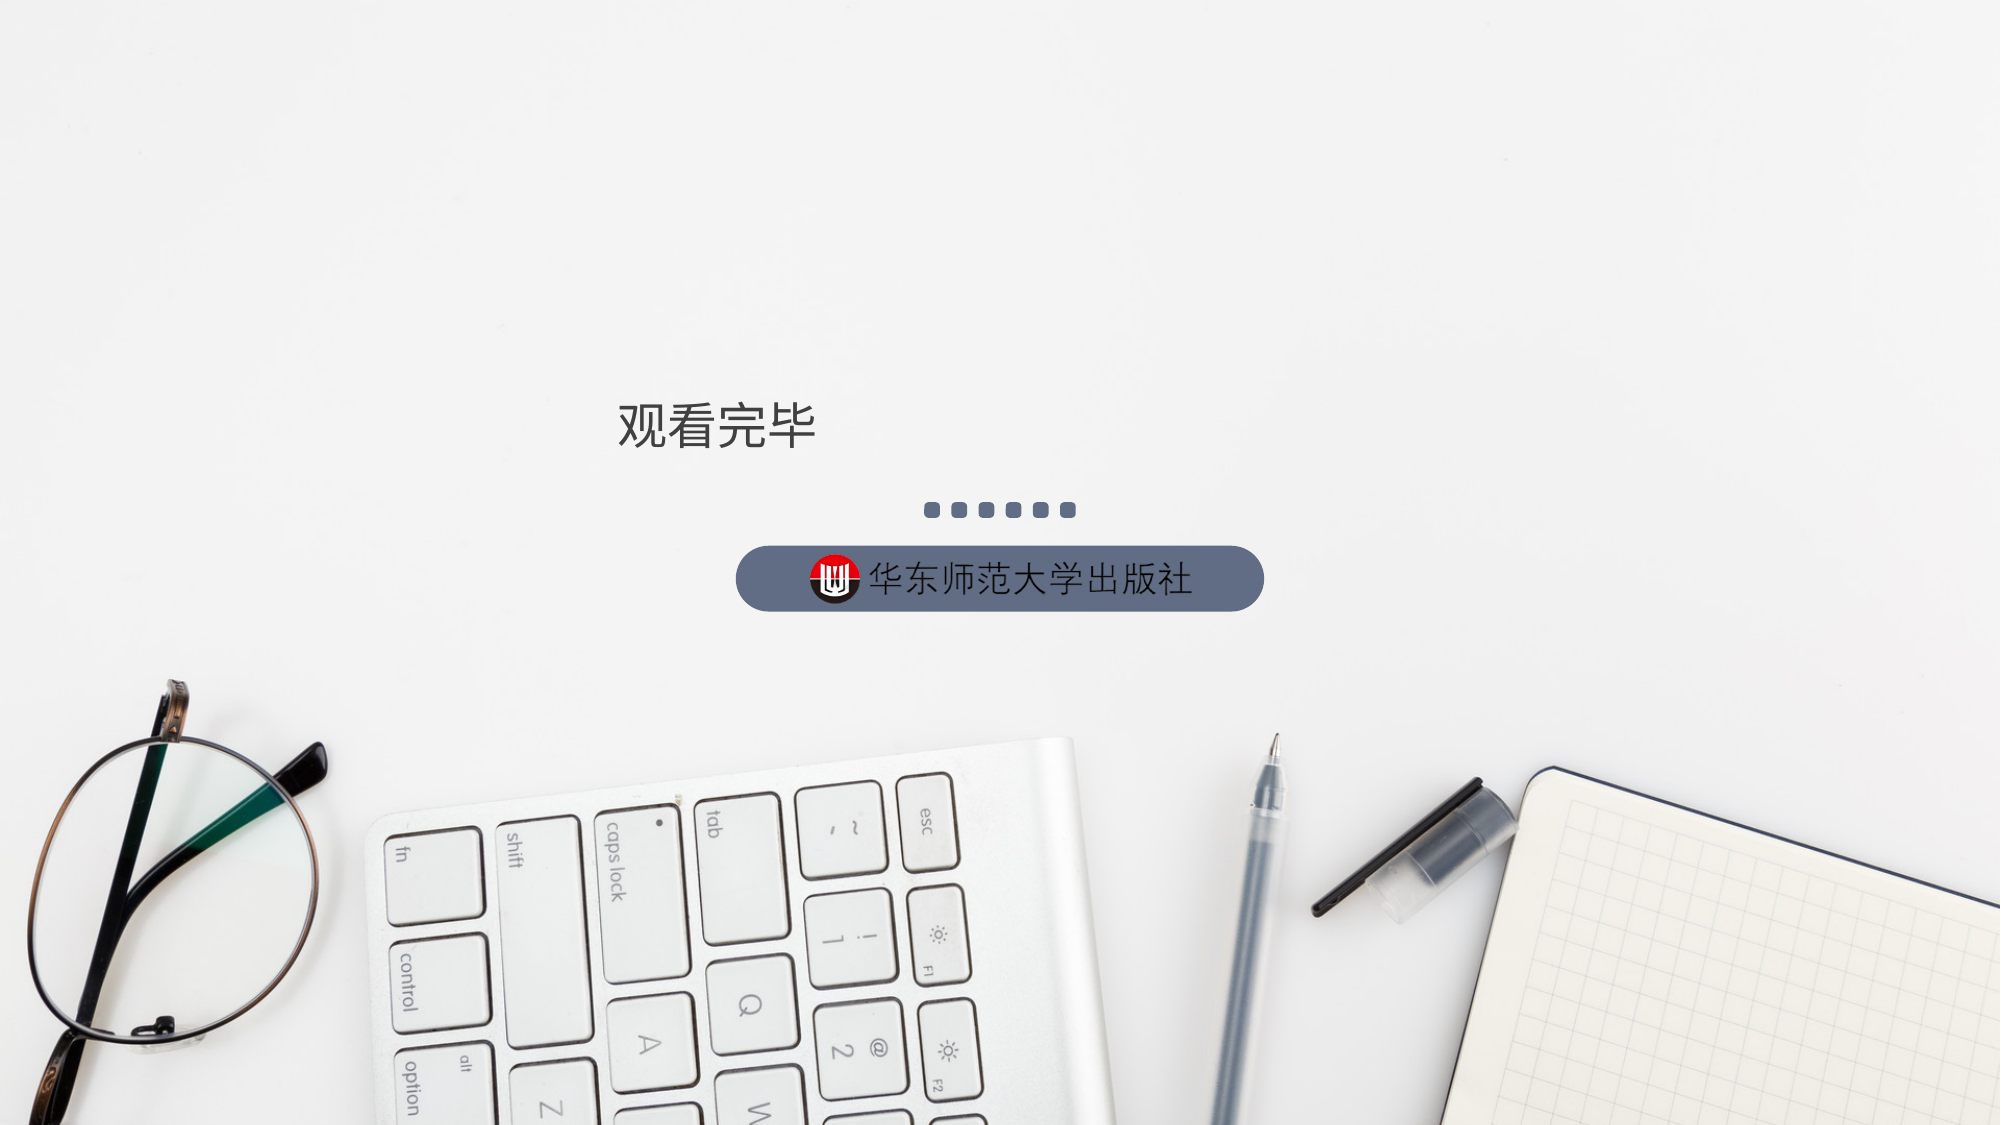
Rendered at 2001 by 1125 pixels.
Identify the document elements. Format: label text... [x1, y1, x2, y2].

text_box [924, 502, 1076, 518]
picture [0, 0, 2000, 1125]
text_box 观看完毕 [617, 395, 1383, 456]
text_box [734, 544, 1266, 613]
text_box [800, 544, 1200, 607]
